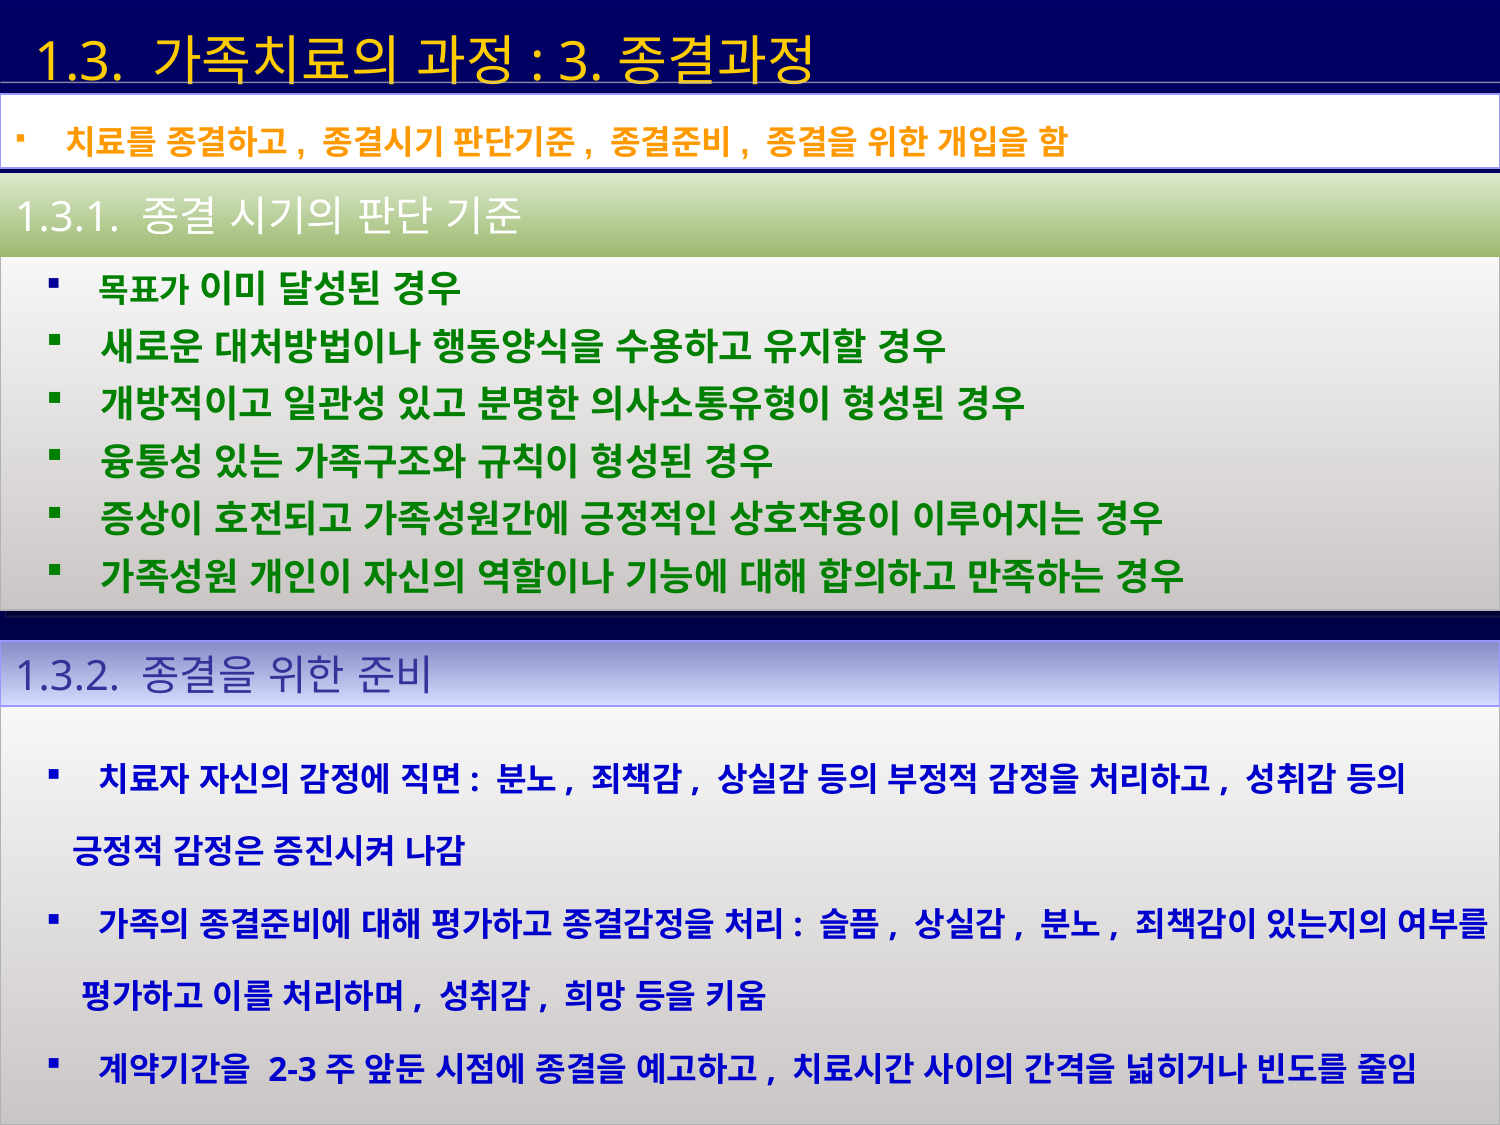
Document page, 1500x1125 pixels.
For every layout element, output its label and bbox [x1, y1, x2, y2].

text_box [0, 18, 1500, 1125]
